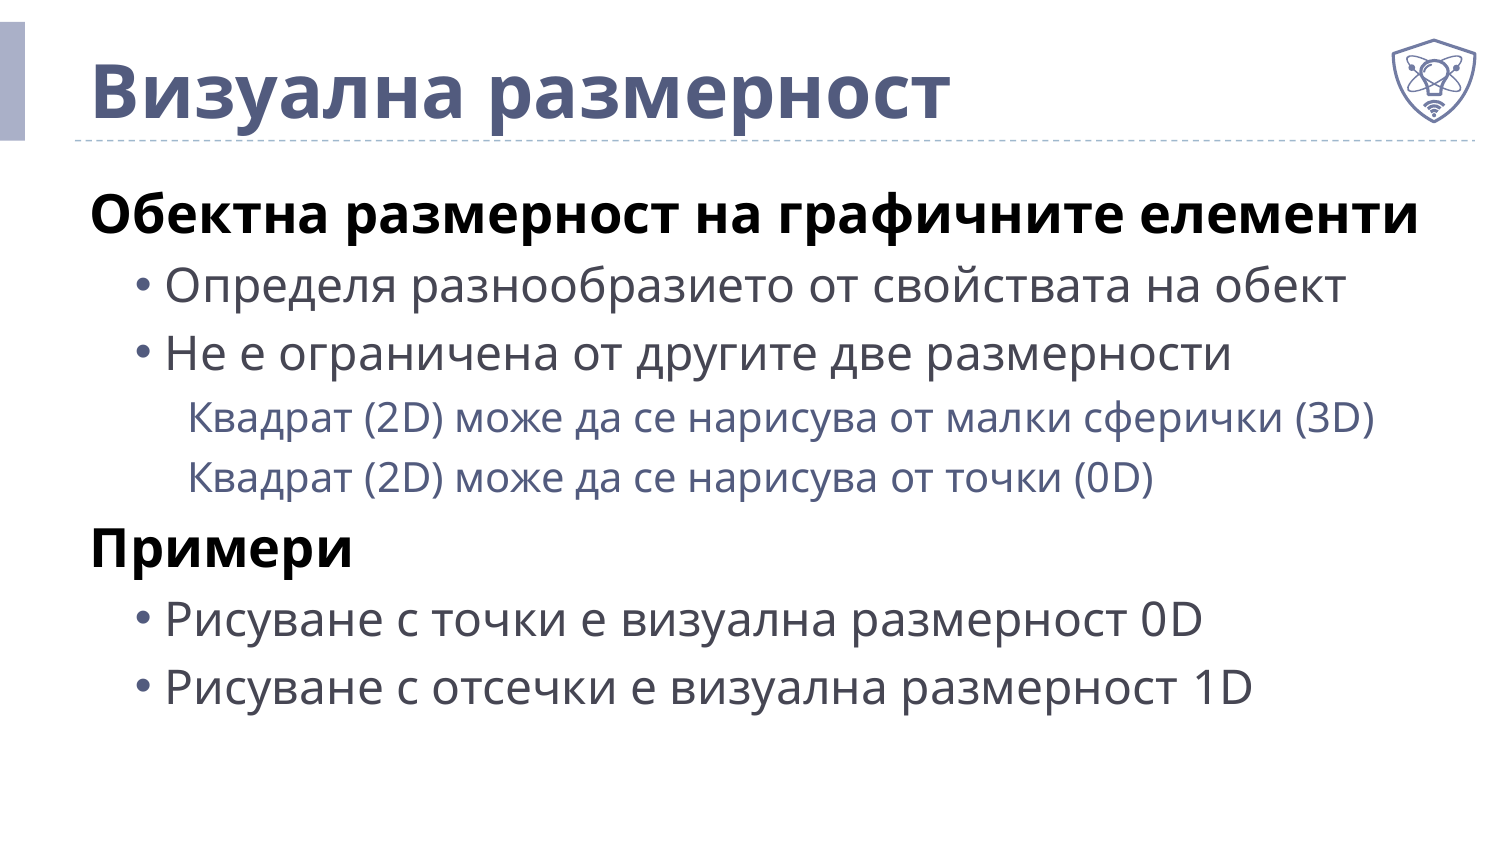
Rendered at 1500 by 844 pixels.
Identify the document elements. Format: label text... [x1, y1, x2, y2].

title Визуална размерност [75, 18, 1475, 141]
list Обектна размерност на графичните елементи Определя разнообразието от свойствата на обект Не е ограничена от другите две размерности Квадрат (2D) може да се нарисува от малки сферички (3D) Квадрат (2D) може да се нарисува от точки (0D) Примери Рисуване с точки е визуална размерност 0D Рисуване с отсечки е визуална размерност 1D [75, 171, 1475, 835]
